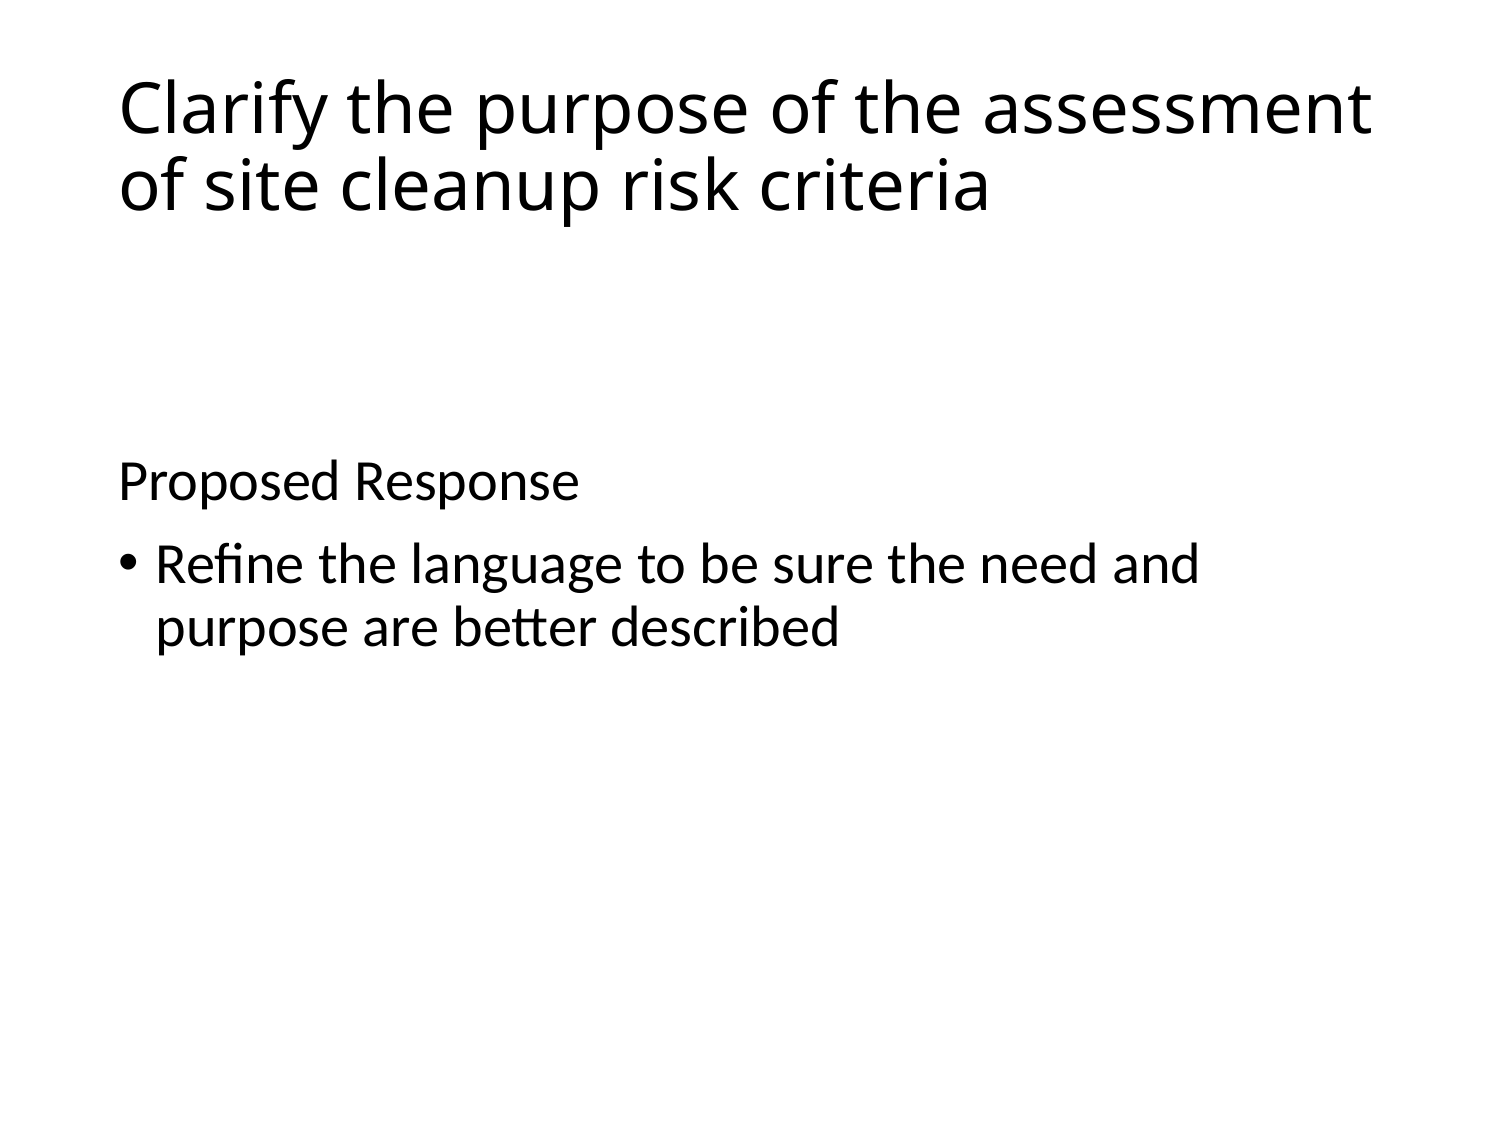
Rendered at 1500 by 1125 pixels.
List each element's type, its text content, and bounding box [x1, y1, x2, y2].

title Clarify the purpose of the assessment of site cleanup risk criteria [103, 59, 1397, 324]
list Proposed Response Refine the language to be sure the need and purpose are better described [103, 351, 1397, 1014]
